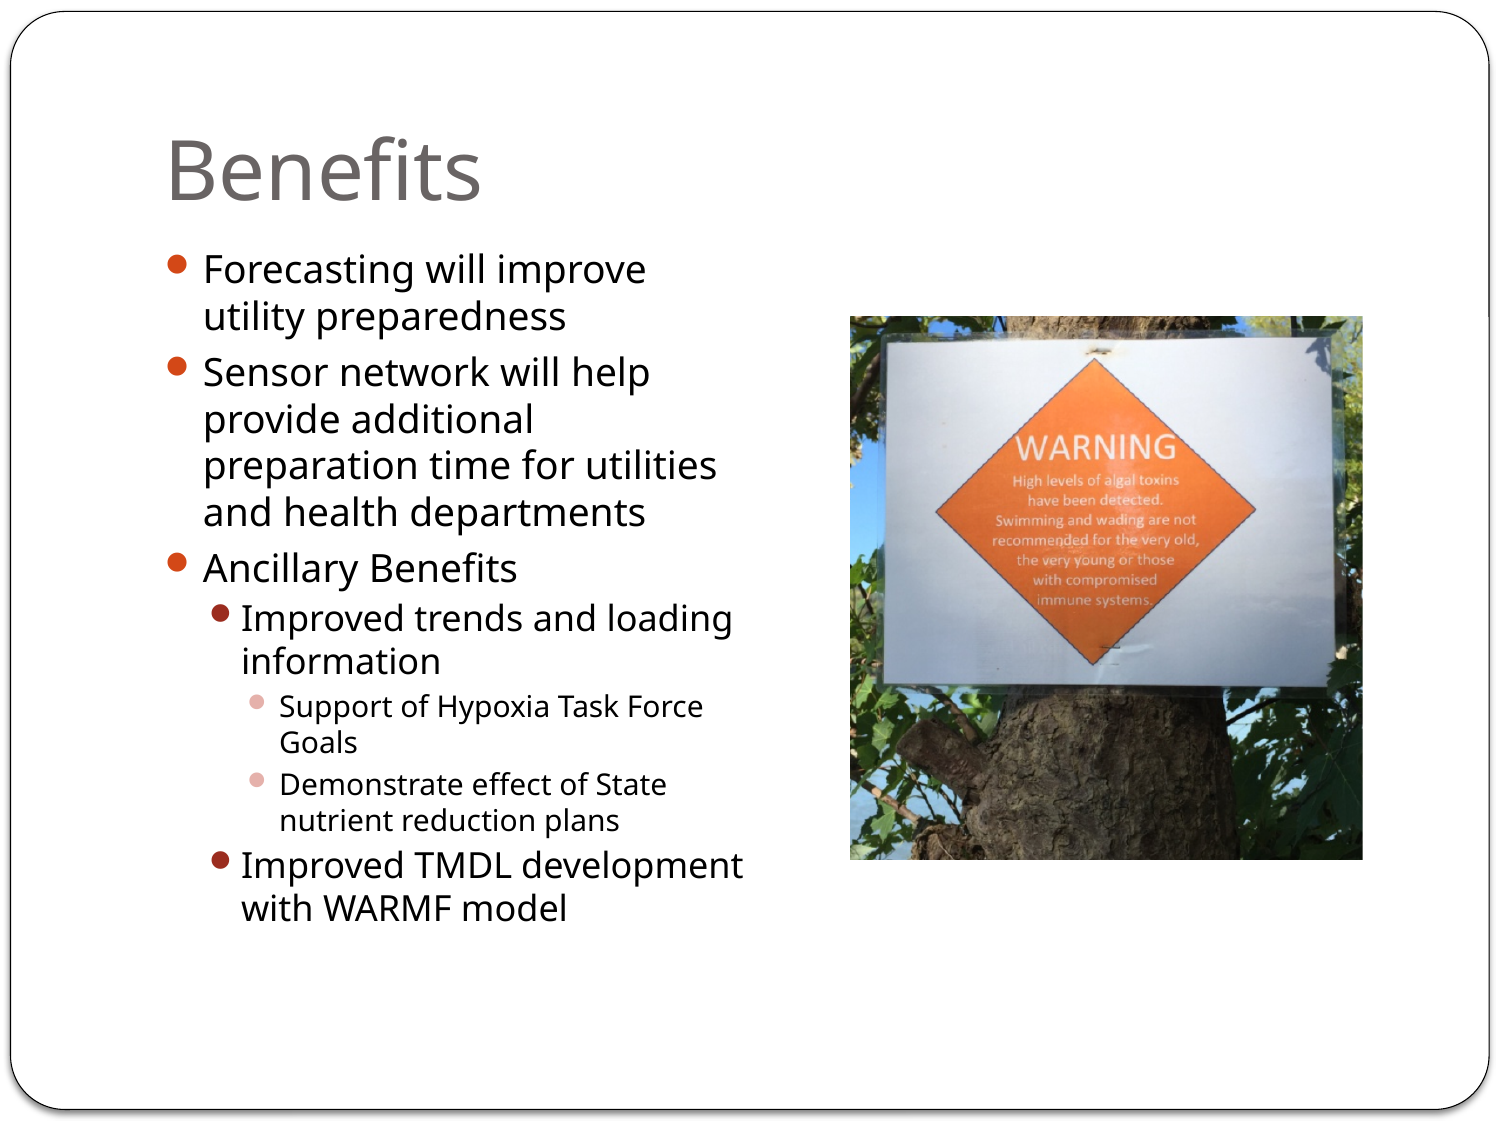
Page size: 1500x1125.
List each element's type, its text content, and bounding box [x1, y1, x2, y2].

picture [850, 845, 1363, 860]
title Benefits [150, 45, 1425, 233]
picture [850, 316, 1363, 331]
list Forecasting will improve utility preparedness Sensor network will help provide additional preparation time for utilities and health departments Ancillary Benefits Improved trends and loading information Support of Hypoxia Task Force Goals Demonstrate effect of State nutrient reduction plans Improved TMDL development with WARMF model [150, 237, 765, 988]
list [834, 331, 1379, 845]
